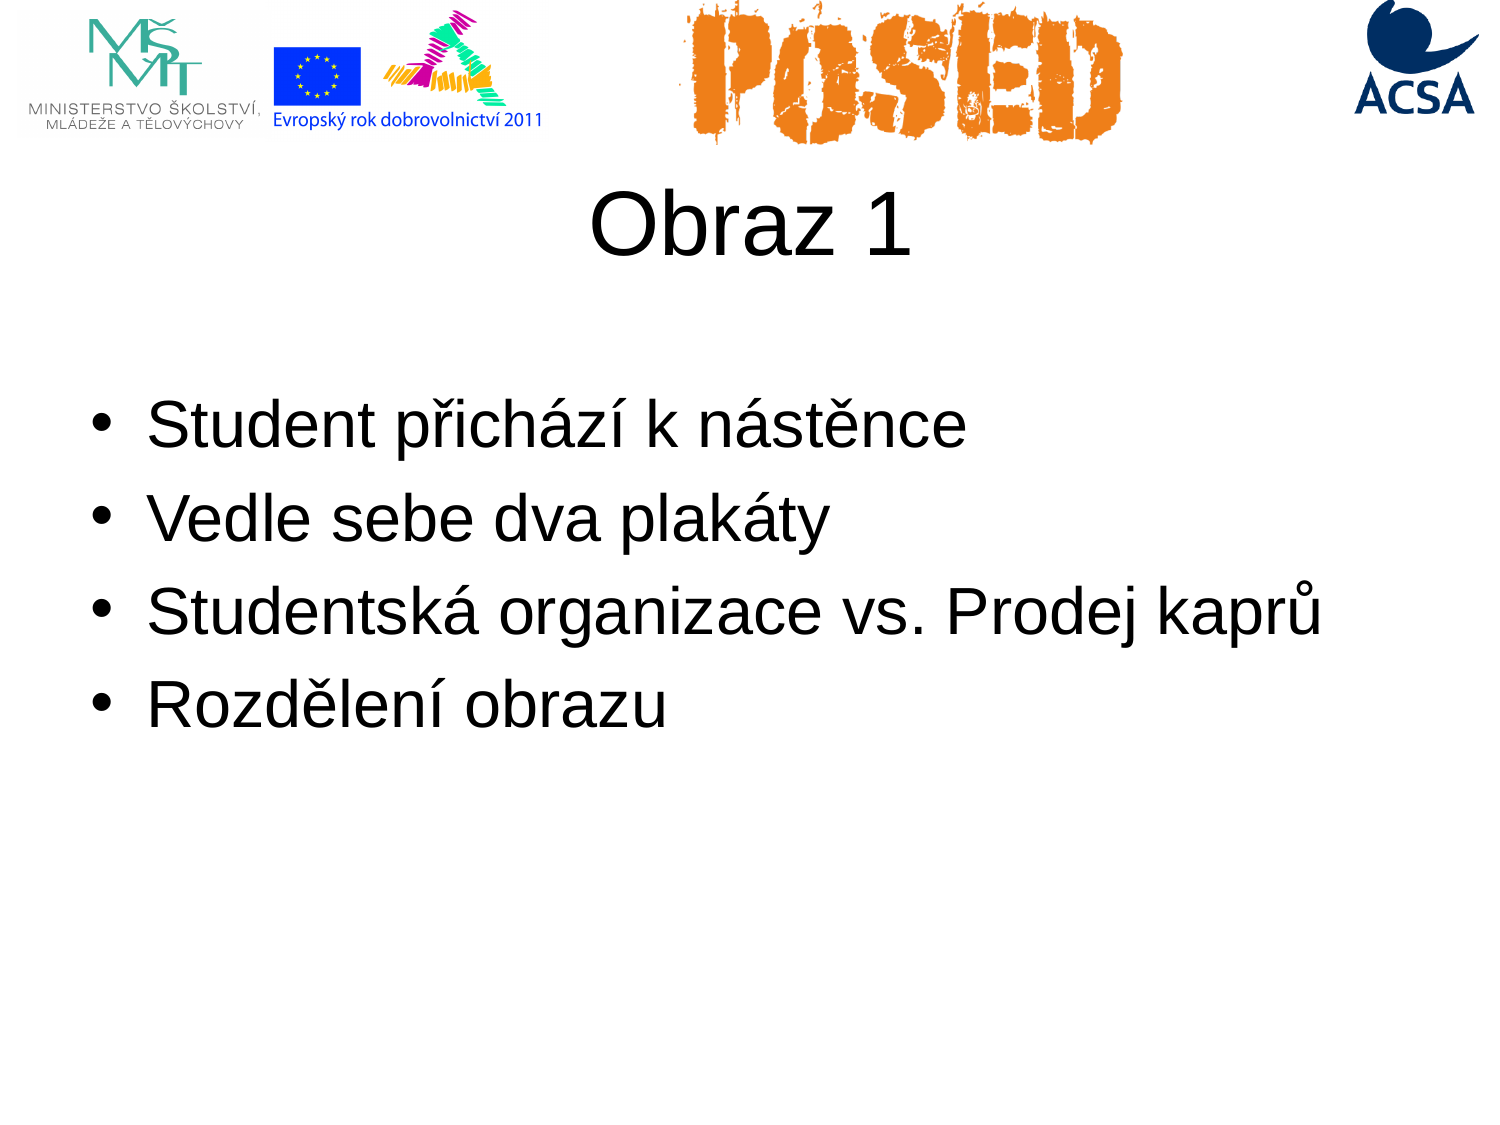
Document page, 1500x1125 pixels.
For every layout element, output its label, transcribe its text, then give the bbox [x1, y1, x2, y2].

picture [17, 0, 549, 138]
list Student přichází k nástěnce Vedle sebe dva plakáty Studentská organizace vs. Prodej kaprů Rozdělení obrazu [74, 373, 1426, 1006]
picture [1354, 0, 1479, 114]
picture [679, 0, 1123, 125]
title Obraz 1 [76, 125, 1427, 314]
